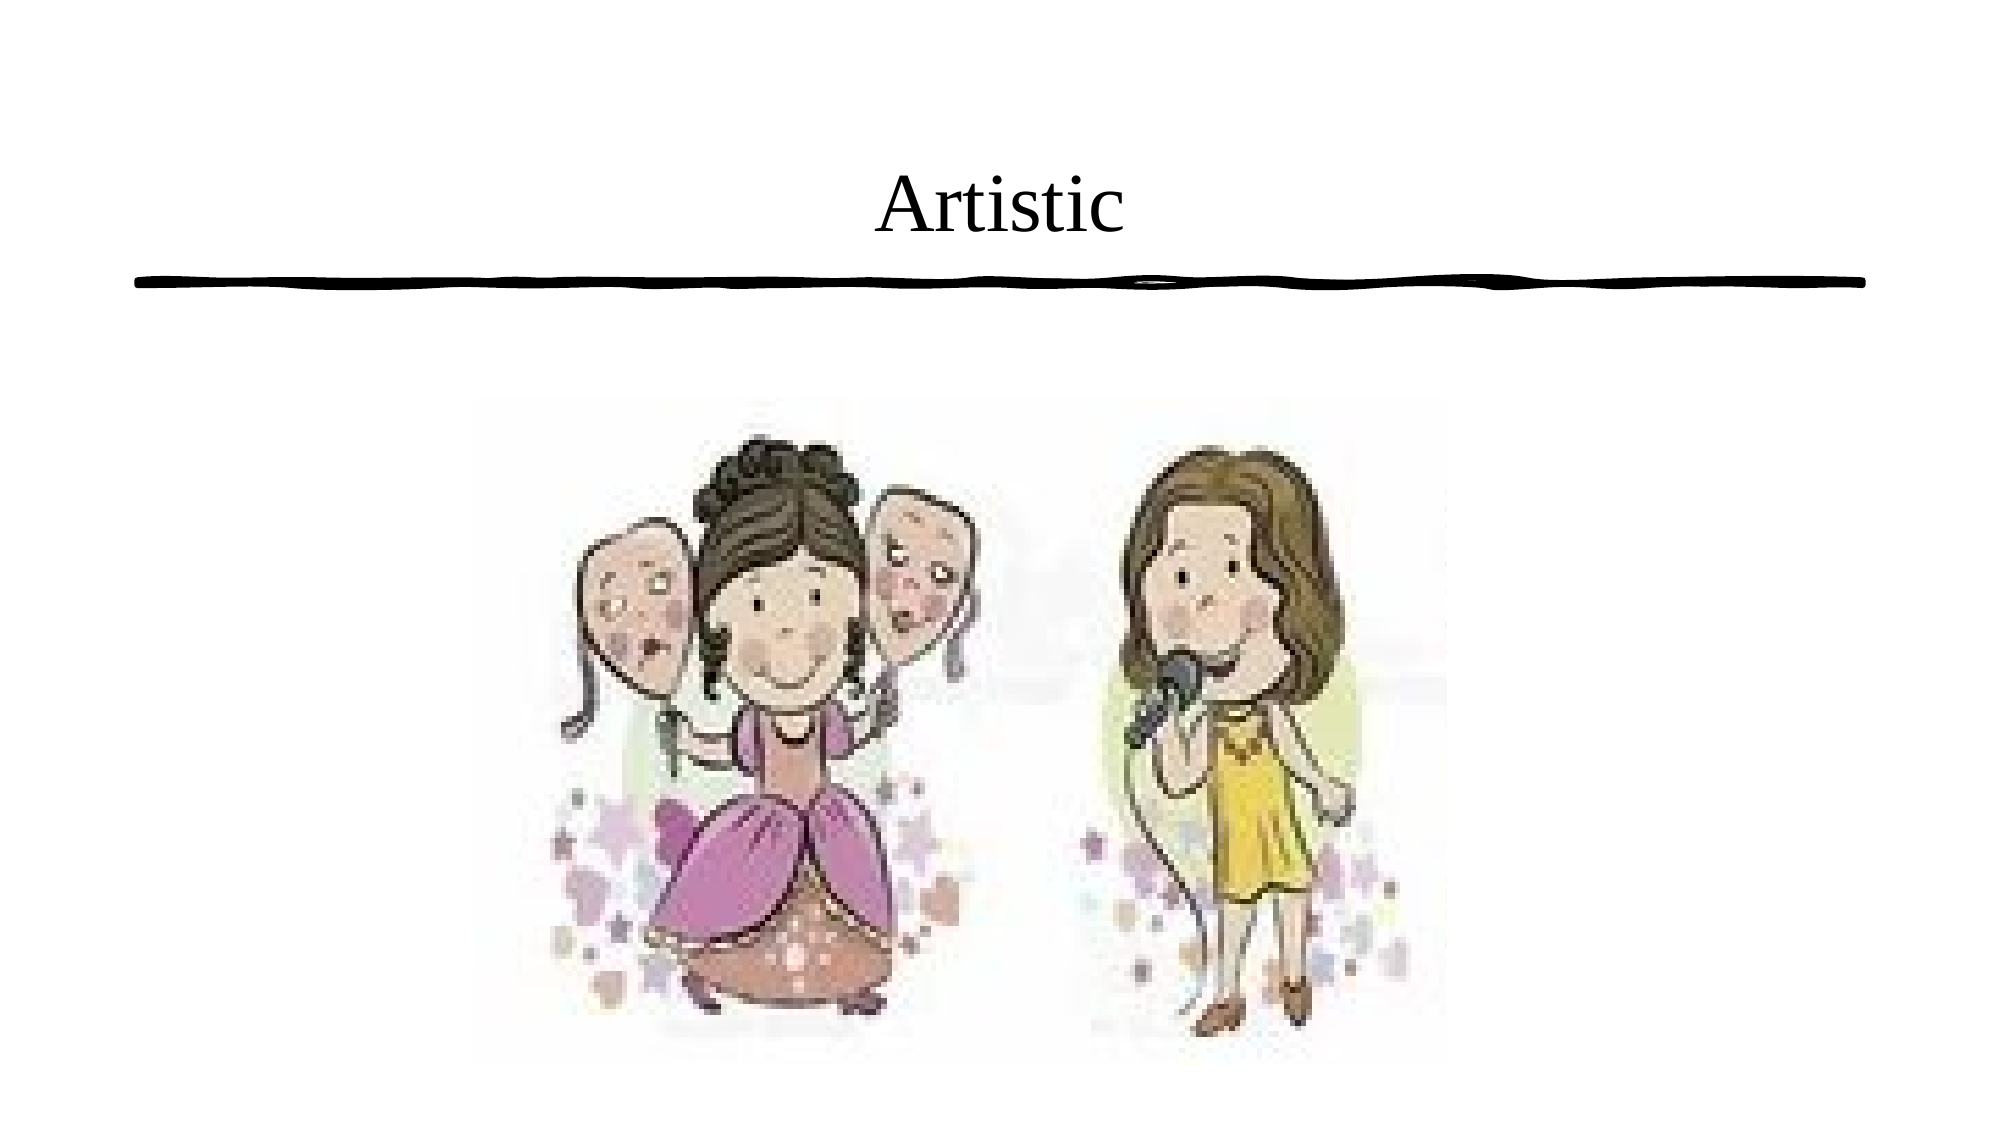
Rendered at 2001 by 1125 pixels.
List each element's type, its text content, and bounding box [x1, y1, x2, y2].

title Artistic [137, 139, 1863, 358]
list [473, 396, 1447, 1065]
